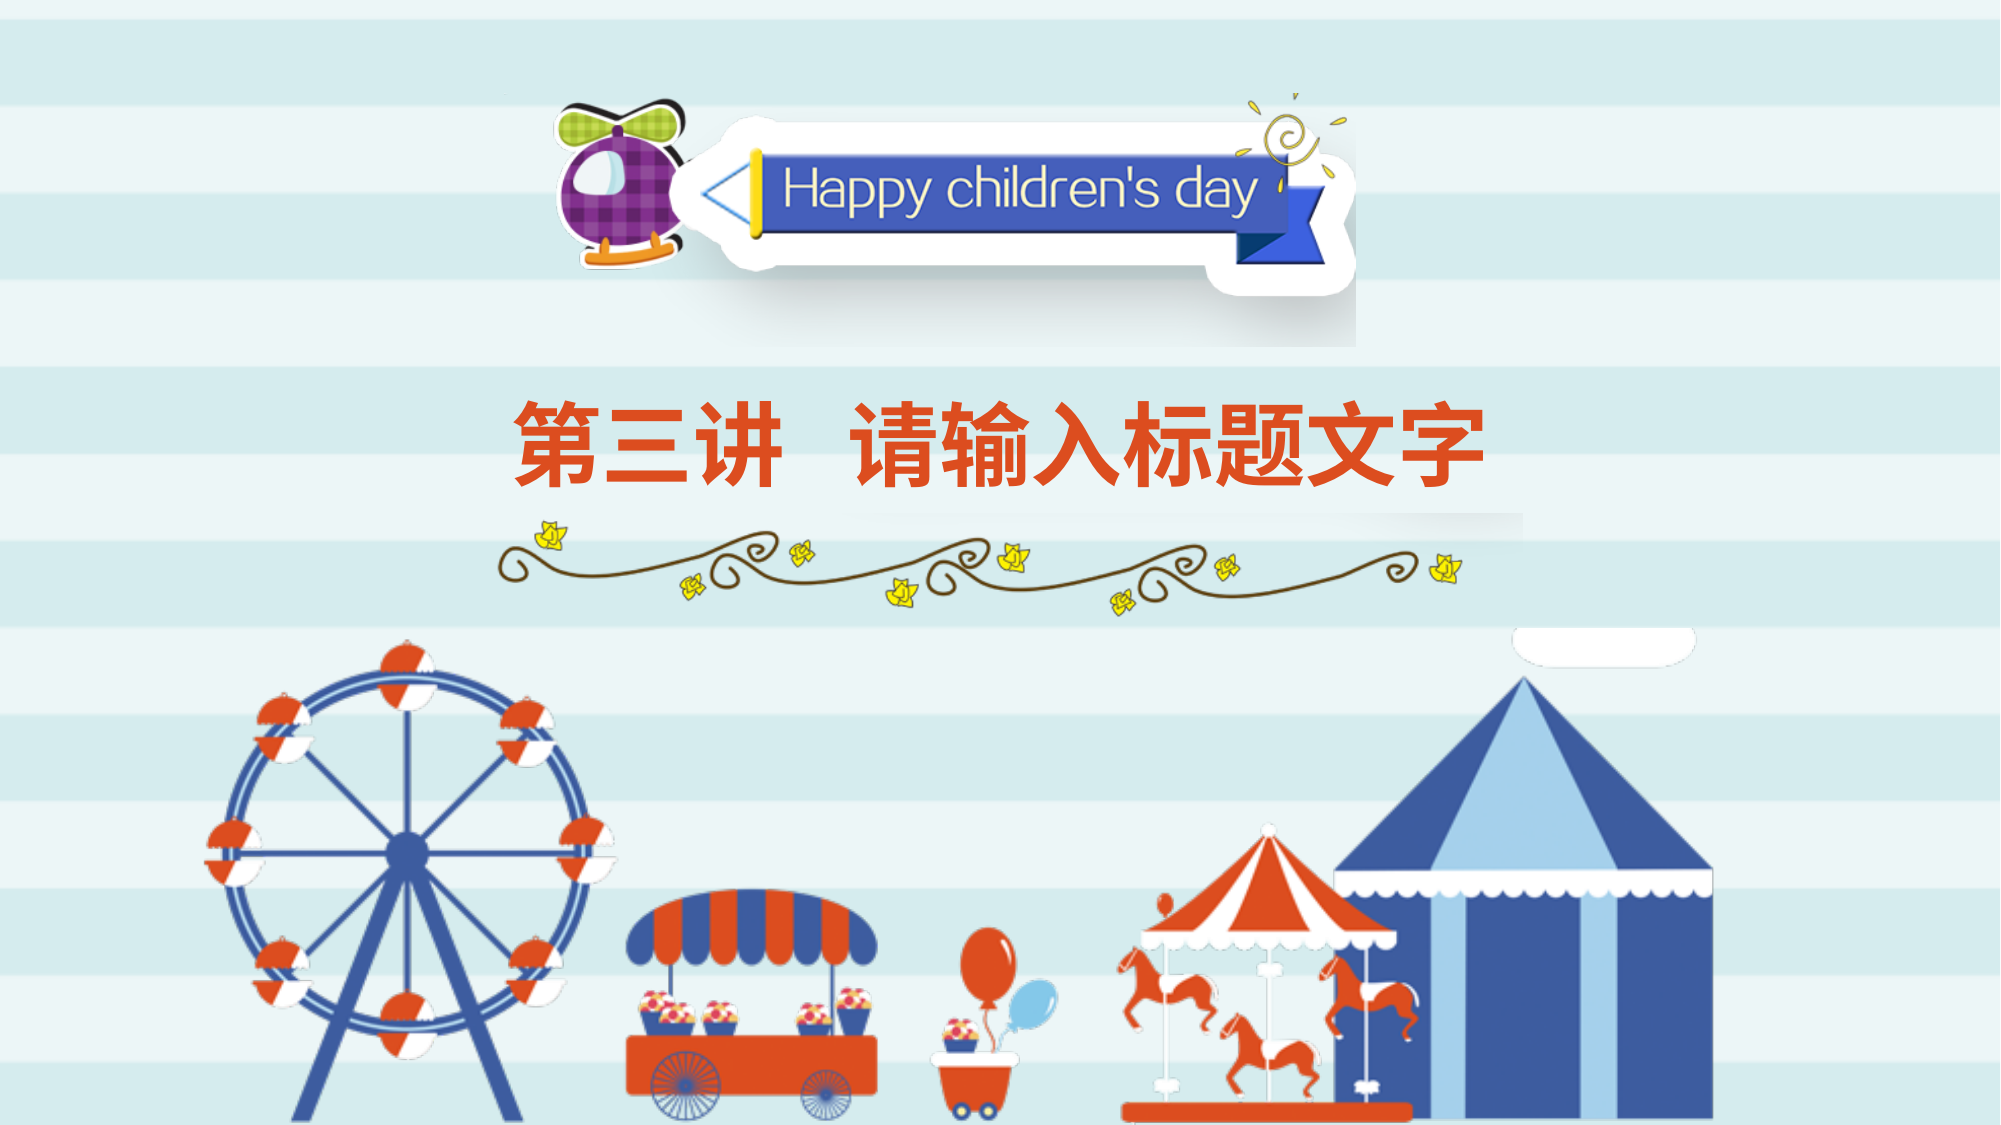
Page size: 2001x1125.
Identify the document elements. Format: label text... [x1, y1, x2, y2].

picture [0, 0, 2001, 1125]
text_box 第三讲 请输入标题文字 [437, 380, 1563, 506]
